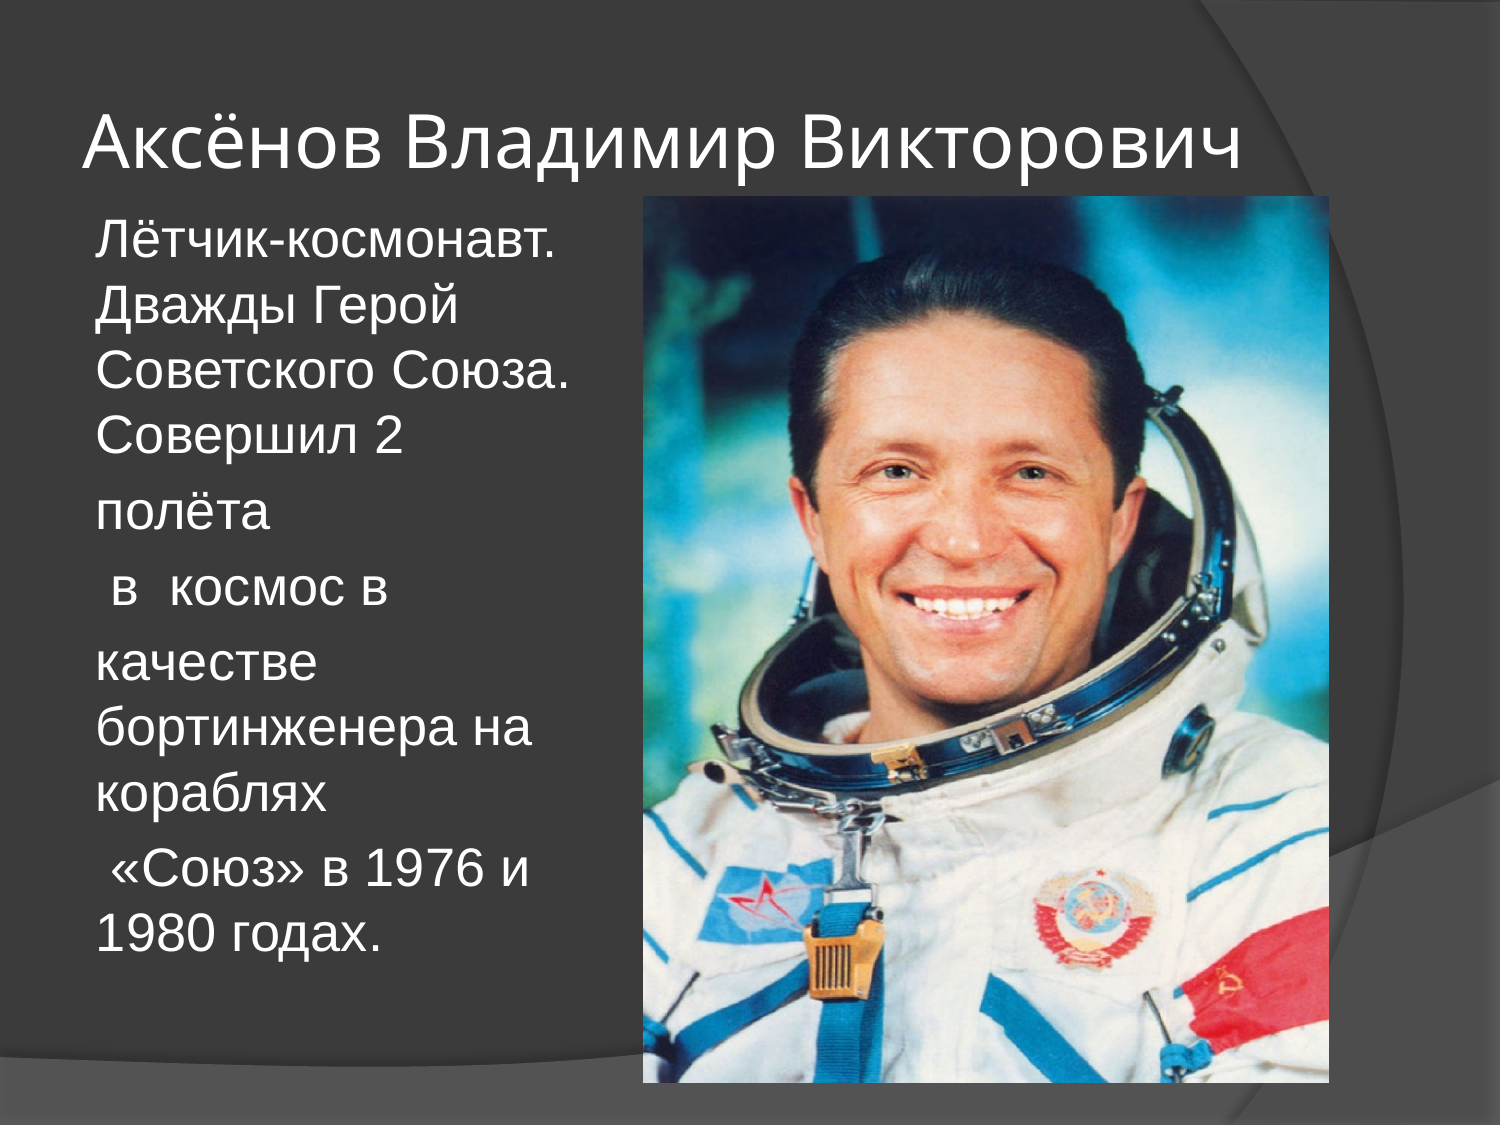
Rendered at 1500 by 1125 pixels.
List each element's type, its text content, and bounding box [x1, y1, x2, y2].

list Лётчик-космонавт. Дважды Герой Советского Союза. Совершил 2 полёта в космос в качестве бортинженера на кораблях «Союз» в 1976 и 1980 годах. [75, 196, 609, 1005]
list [643, 195, 1330, 1083]
title Аксёнов Владимир Викторович [75, 45, 1300, 233]
